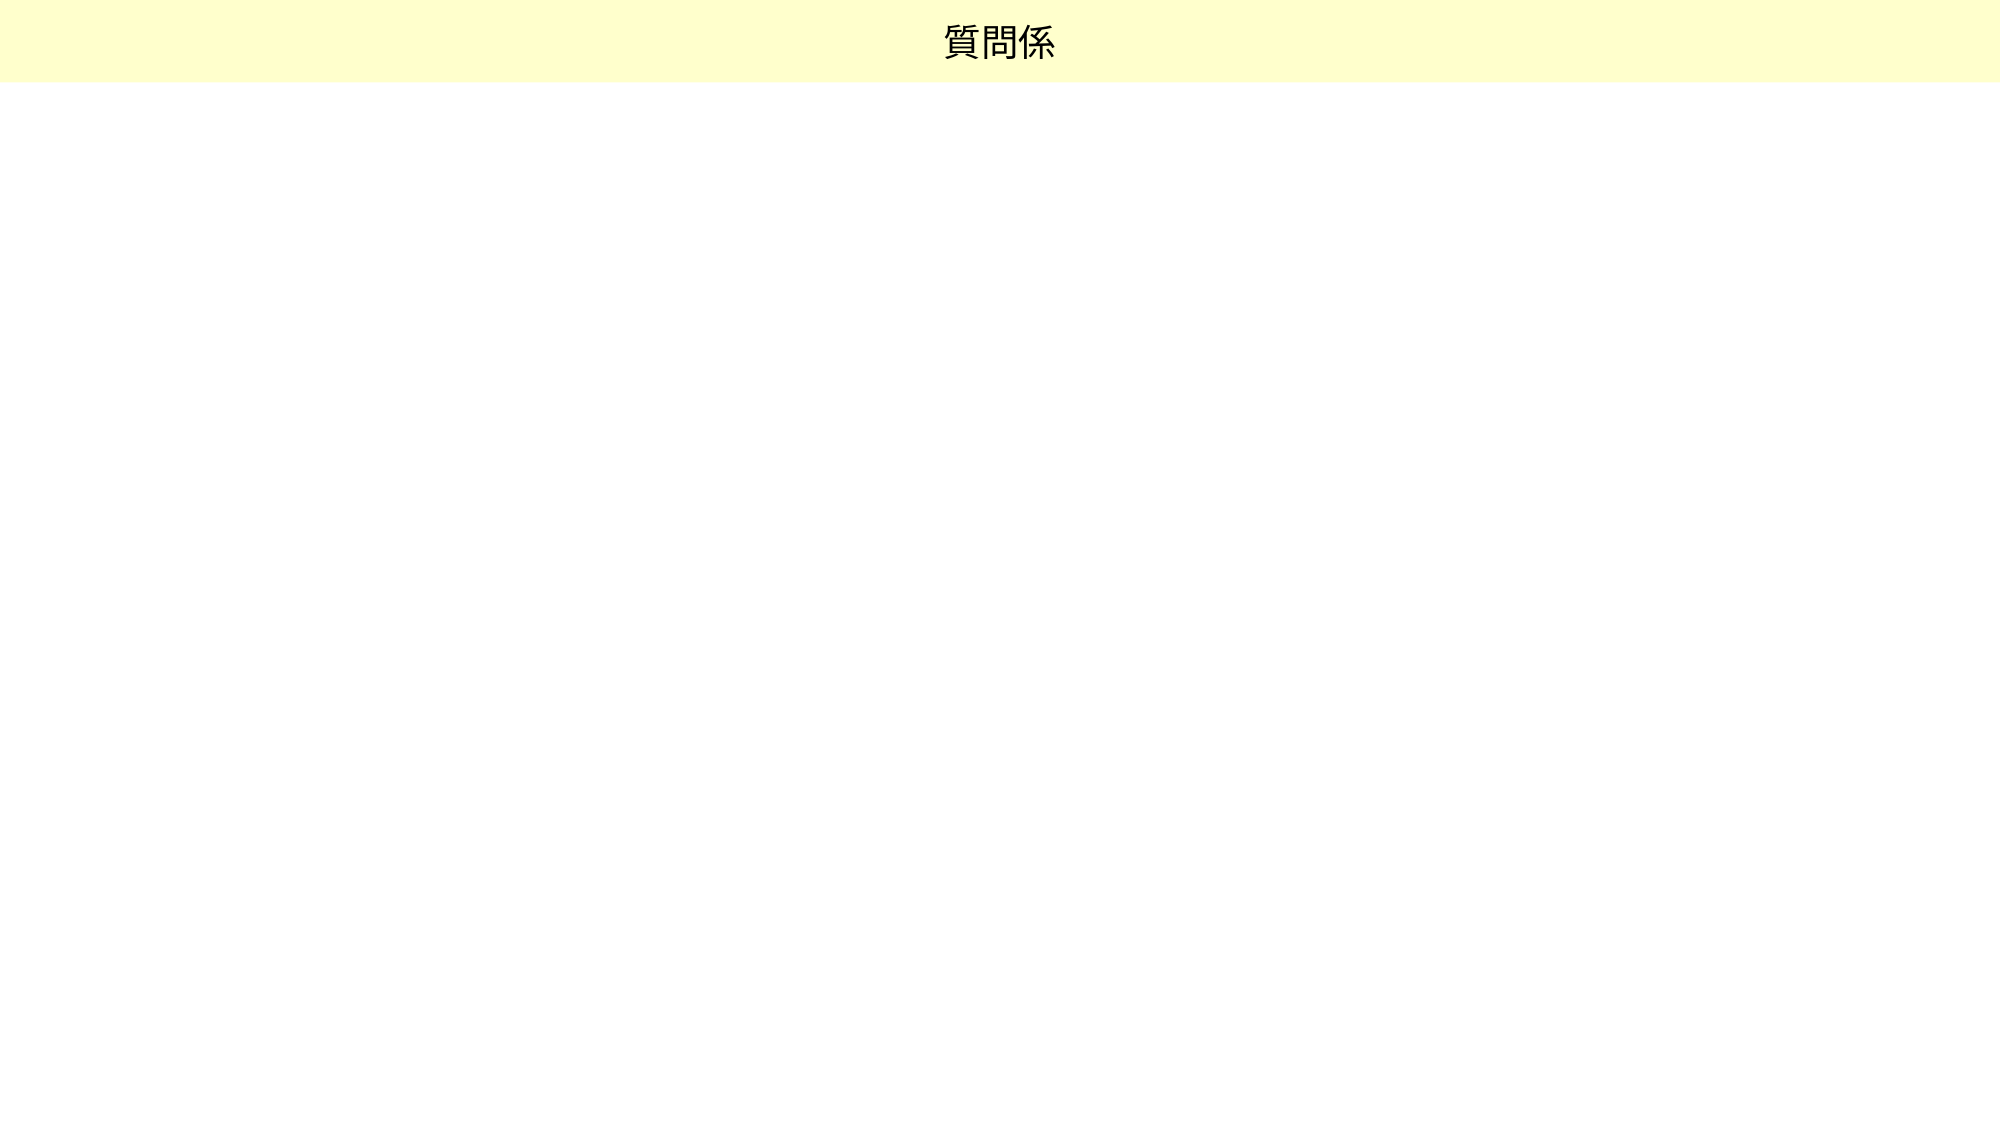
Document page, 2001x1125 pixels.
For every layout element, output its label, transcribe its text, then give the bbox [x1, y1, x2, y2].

text_box 質問係 [0, 0, 2000, 84]
